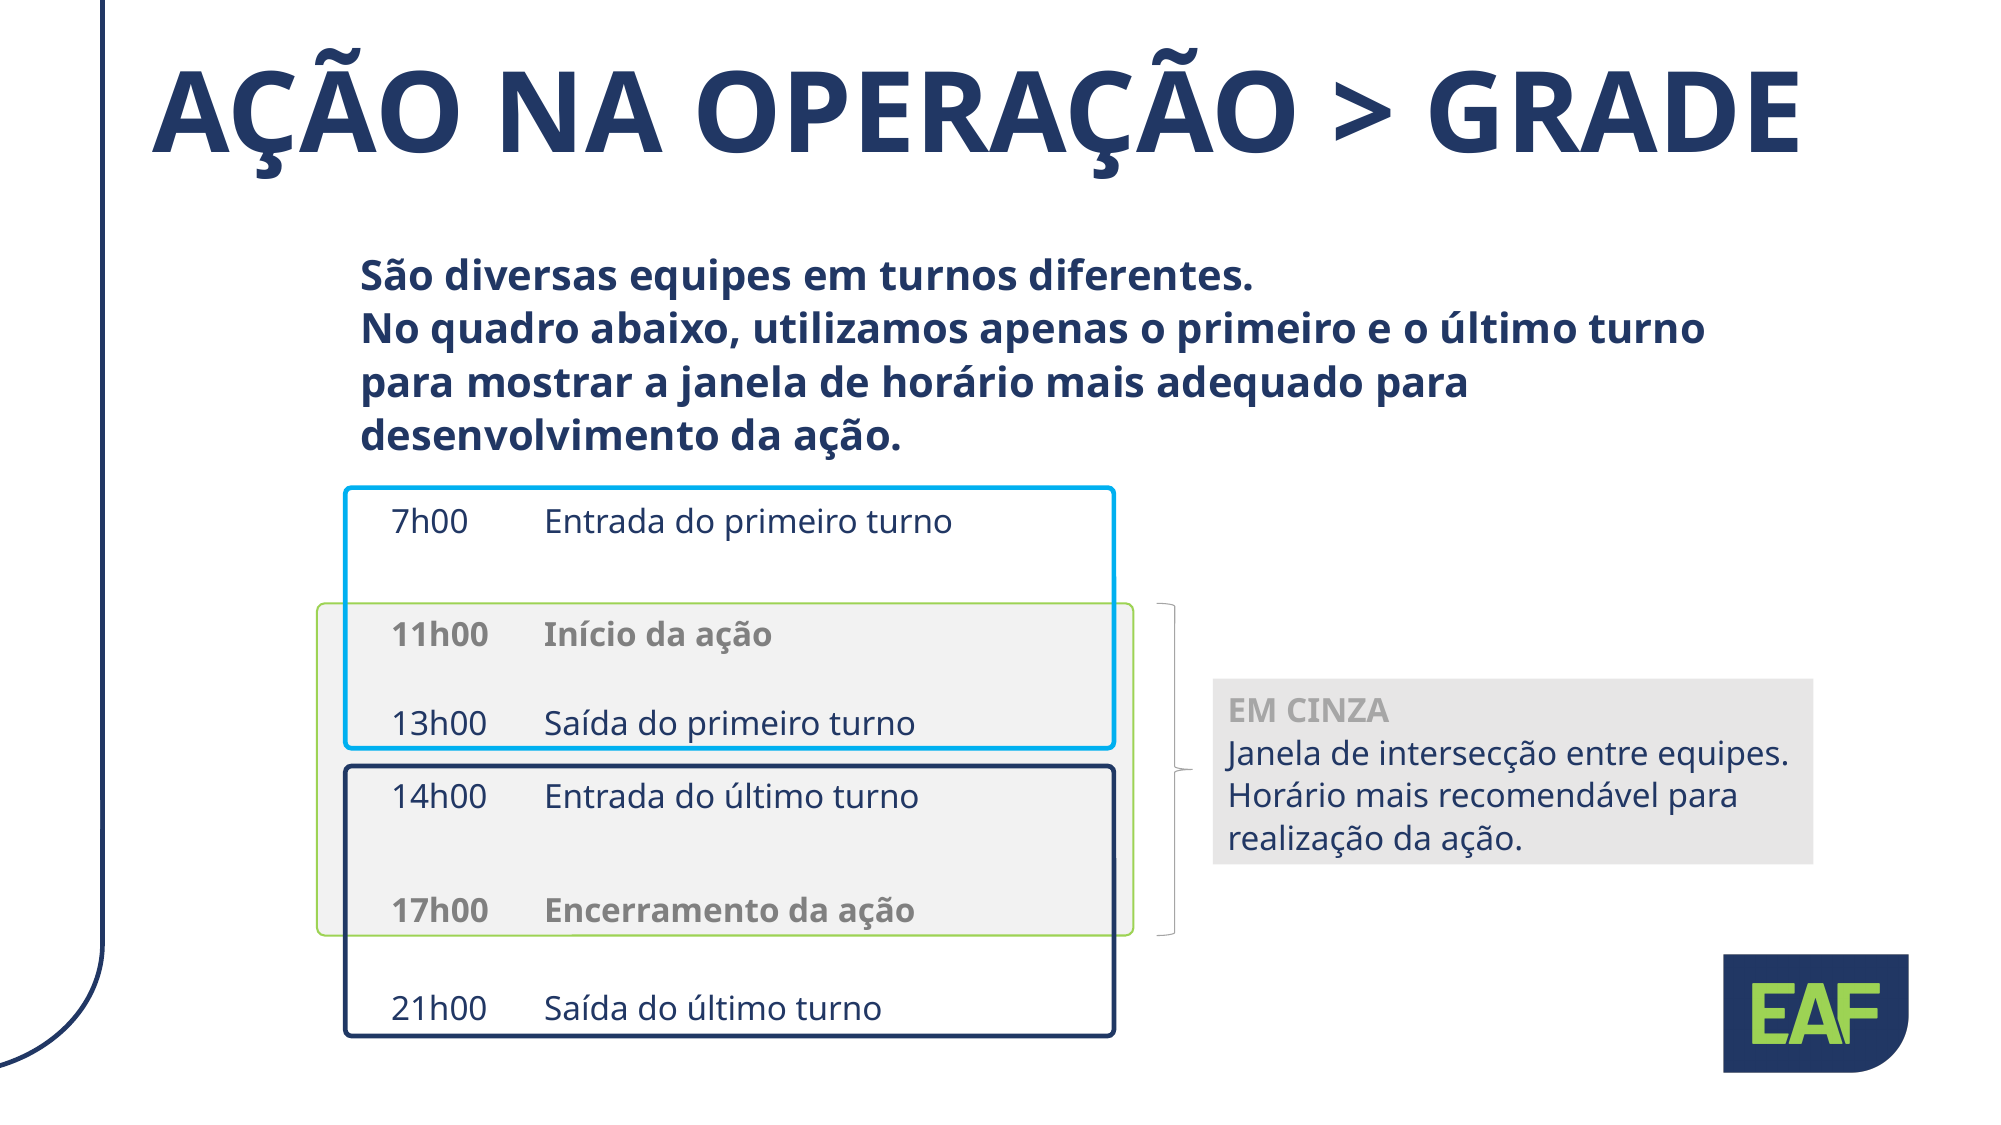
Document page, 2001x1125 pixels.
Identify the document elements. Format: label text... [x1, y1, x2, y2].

text_box 7h00 [376, 489, 515, 548]
text_box 13h00 [376, 691, 515, 750]
text_box 11h00 [376, 603, 515, 662]
text_box Entrada do primeiro turno [529, 489, 1091, 548]
text_box Início da ação [529, 603, 1091, 662]
text_box EM CINZA Janela de intersecção entre equipes. Horário mais recomendável para realização da ação. [1212, 678, 1814, 865]
picture [1711, 936, 1921, 1091]
title AÇÃO NA OPERAÇÃO > GRADE [137, 7, 1863, 226]
text_box Saída do primeiro turno [529, 691, 1091, 750]
text_box [344, 764, 1115, 1038]
text_box São diversas equipes em turnos diferentes. No quadro abaixo, utilizamos apenas o primeiro e o último turno para mostrar a janela de horário mais adequado para desenvolvimento da ação. [345, 237, 1740, 467]
text_box [344, 486, 1115, 750]
text_box [1156, 602, 1193, 937]
text_box [315, 602, 1135, 937]
